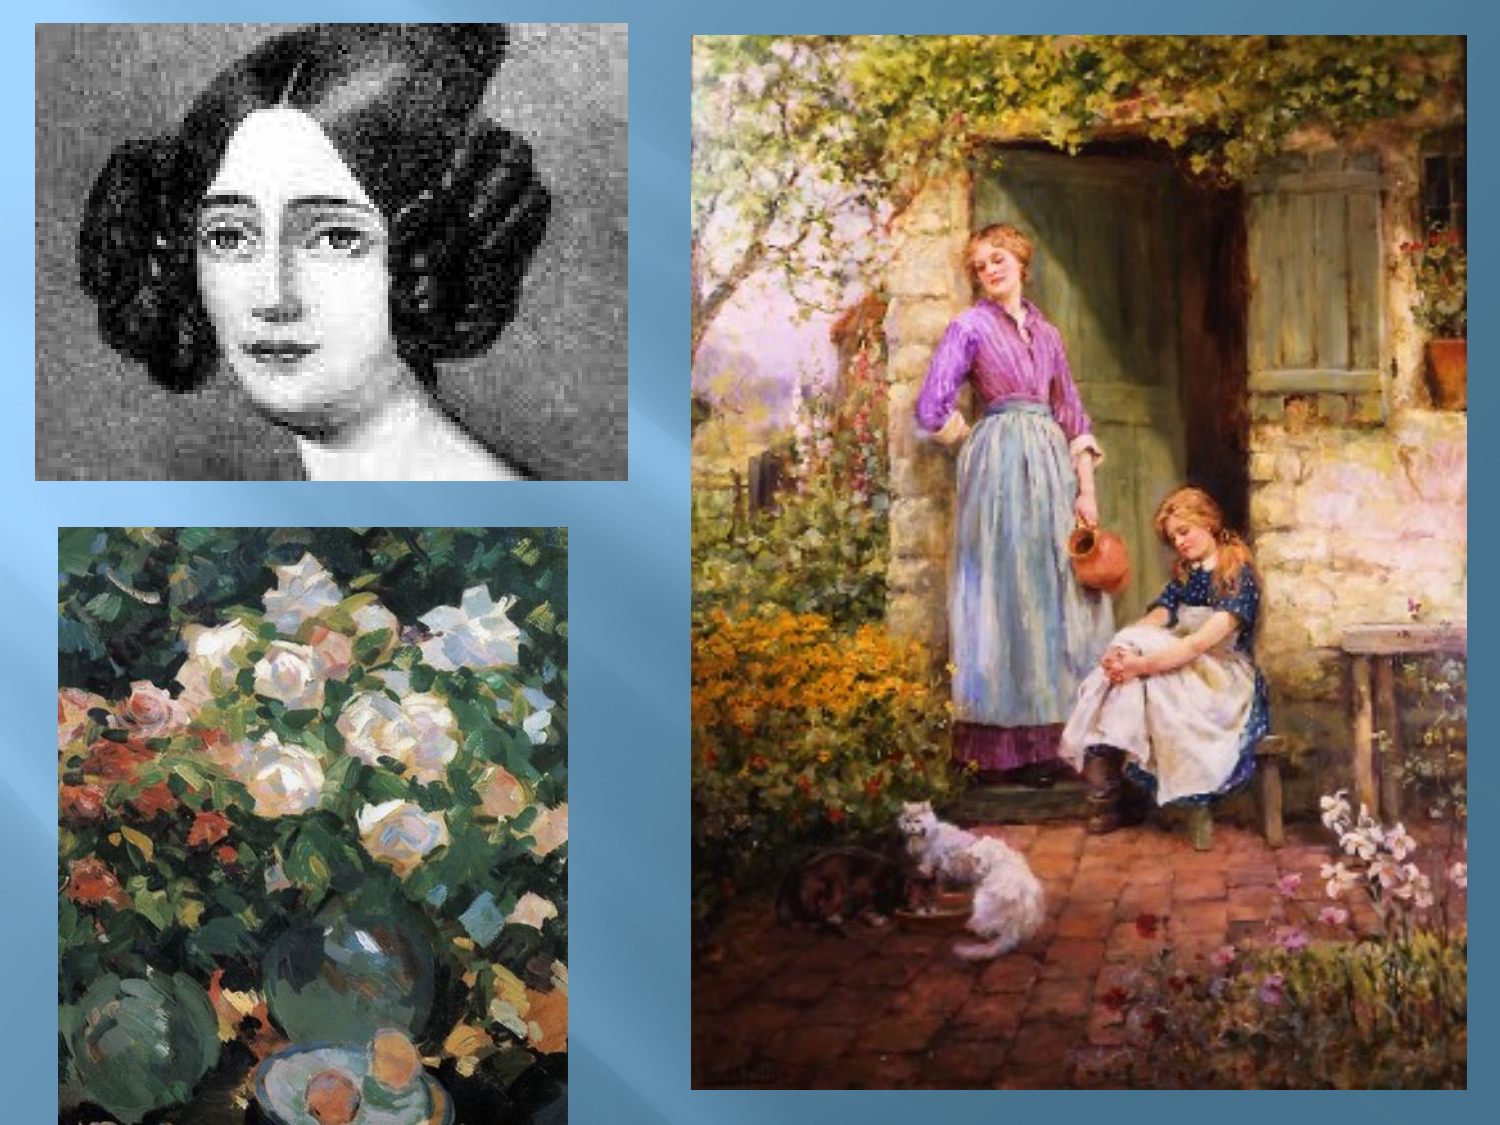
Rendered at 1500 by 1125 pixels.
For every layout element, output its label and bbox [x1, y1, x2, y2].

picture [58, 527, 568, 1125]
picture [34, 23, 629, 481]
picture [691, 34, 1467, 1091]
